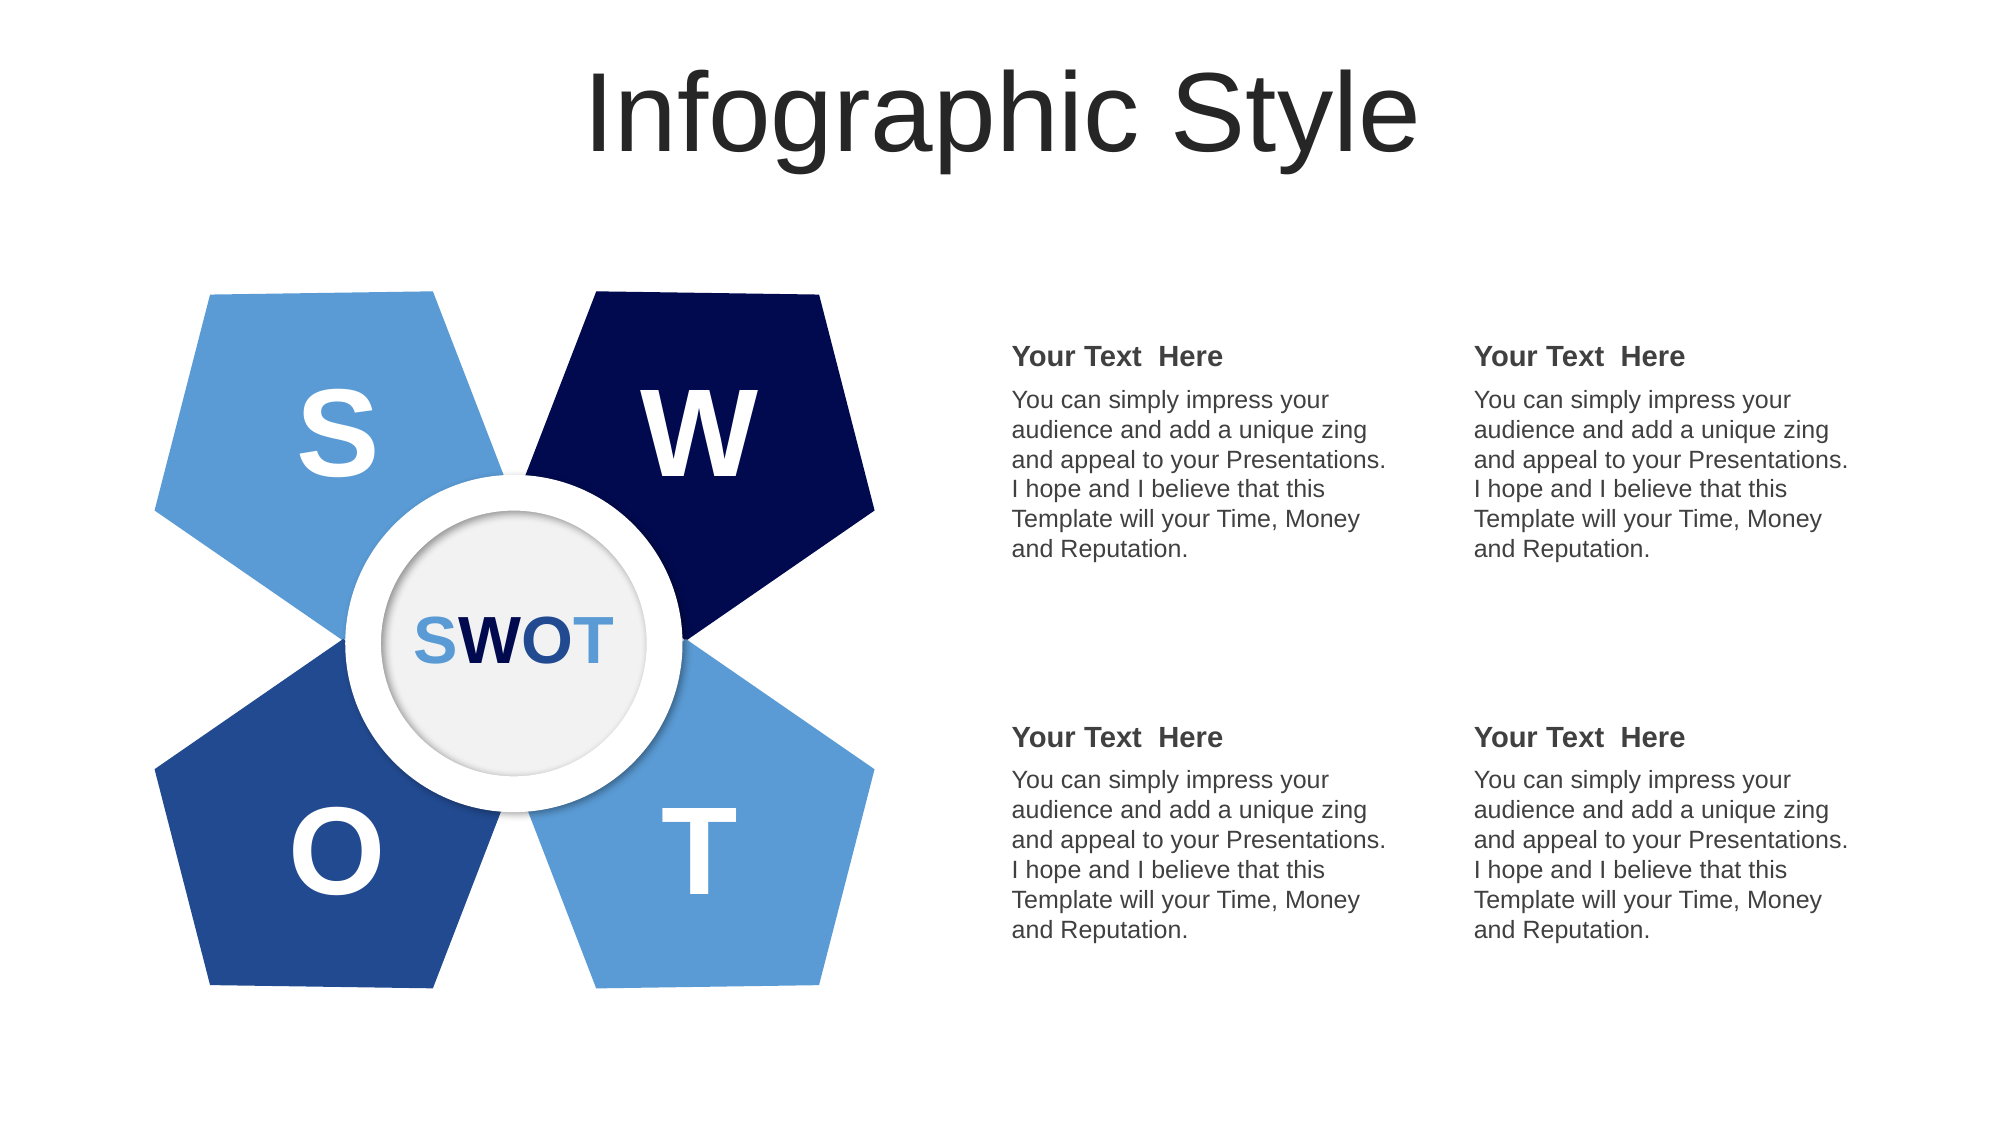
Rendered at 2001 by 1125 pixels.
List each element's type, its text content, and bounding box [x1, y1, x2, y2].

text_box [1458, 710, 1874, 954]
list Infographic Style [53, 55, 1952, 175]
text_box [996, 330, 1412, 573]
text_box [142, 256, 887, 1024]
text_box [345, 474, 683, 813]
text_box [1458, 330, 1874, 573]
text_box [996, 710, 1412, 954]
